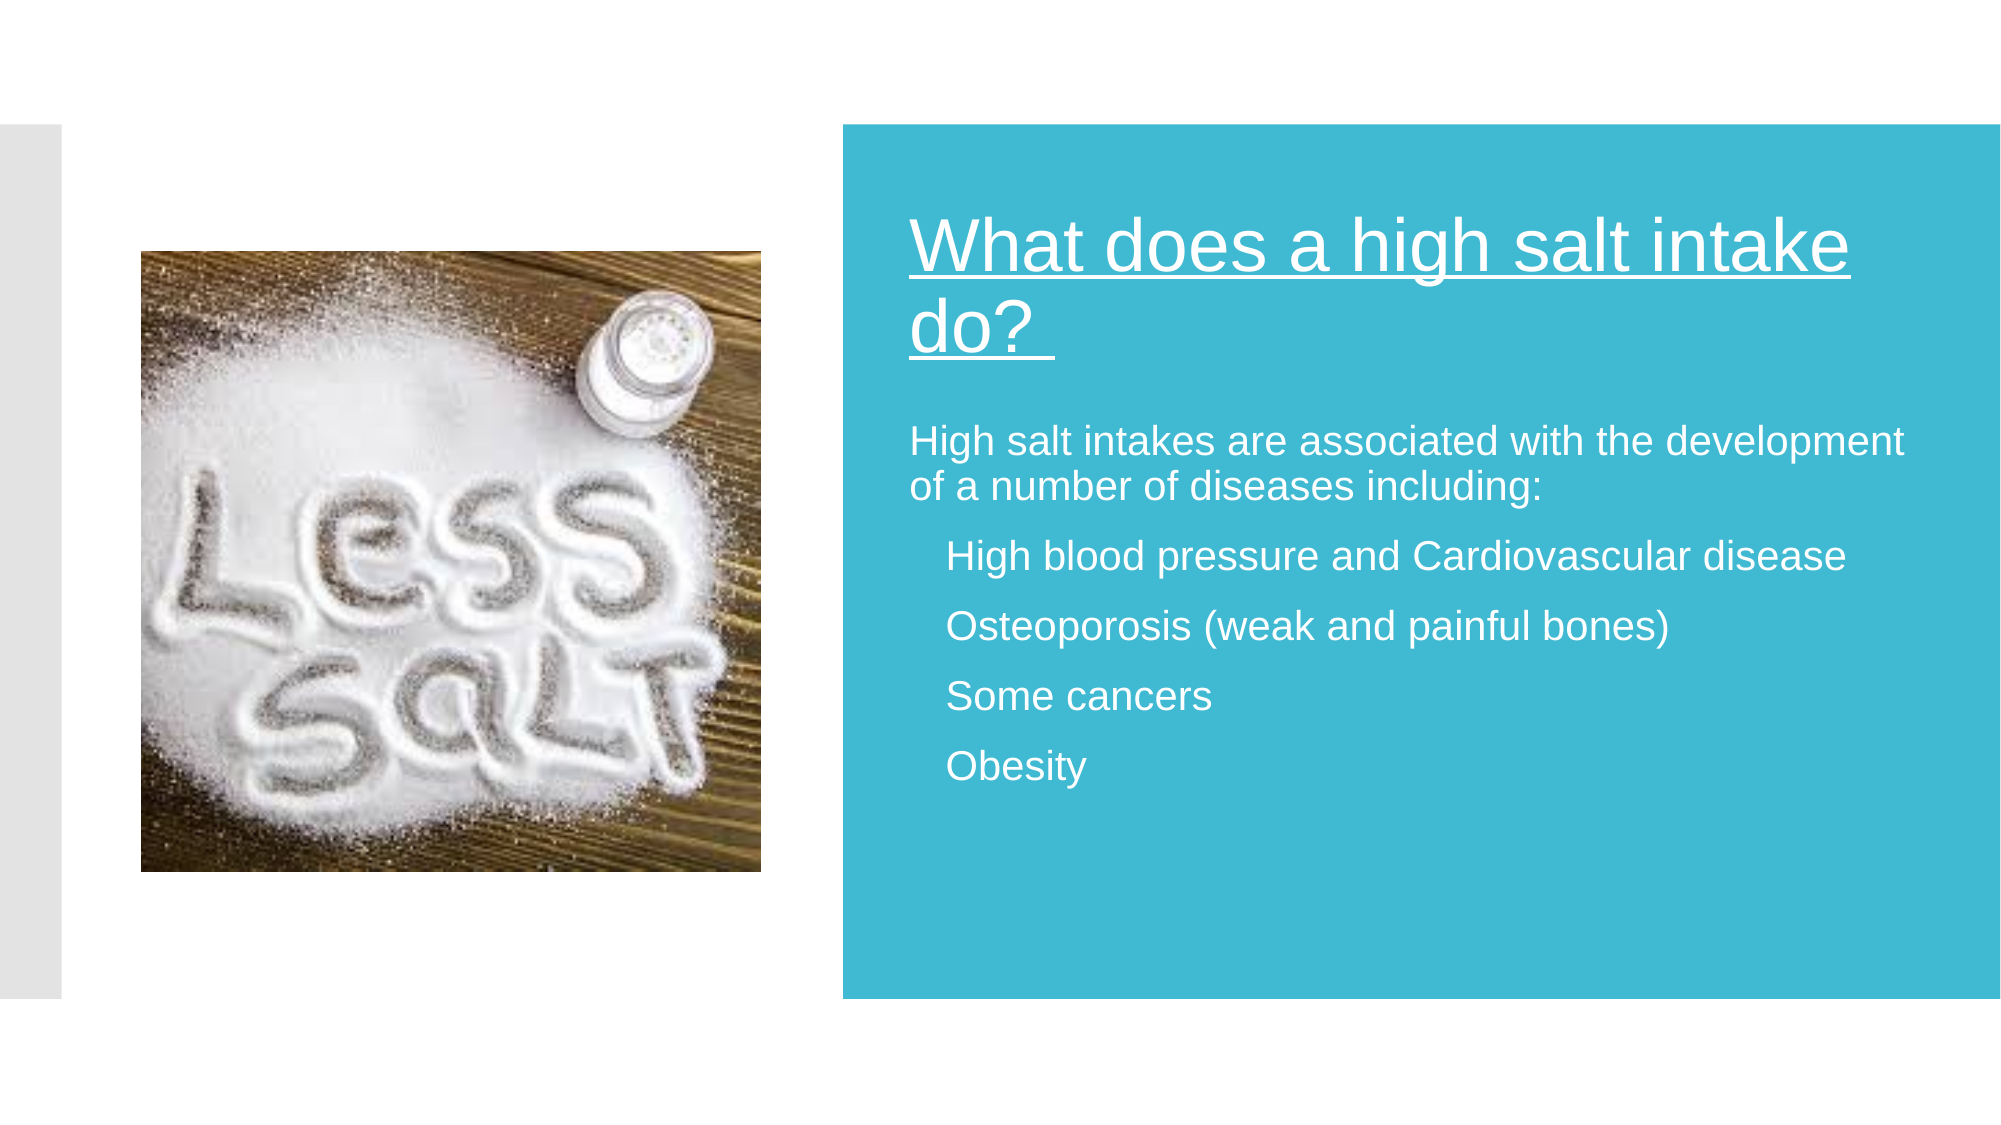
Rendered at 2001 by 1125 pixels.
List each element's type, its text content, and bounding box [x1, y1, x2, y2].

picture [140, 251, 762, 872]
title What does a high salt intake do? [894, 184, 1953, 391]
text_box [0, 0, 2000, 1125]
text_box [843, 124, 2000, 999]
list High salt intakes are associated with the development of a number of diseases including: High blood pressure and Cardiovascular disease Osteoporosis (weak and painful bones) Some cancers Obesity [894, 411, 1953, 949]
text_box [0, 124, 62, 999]
